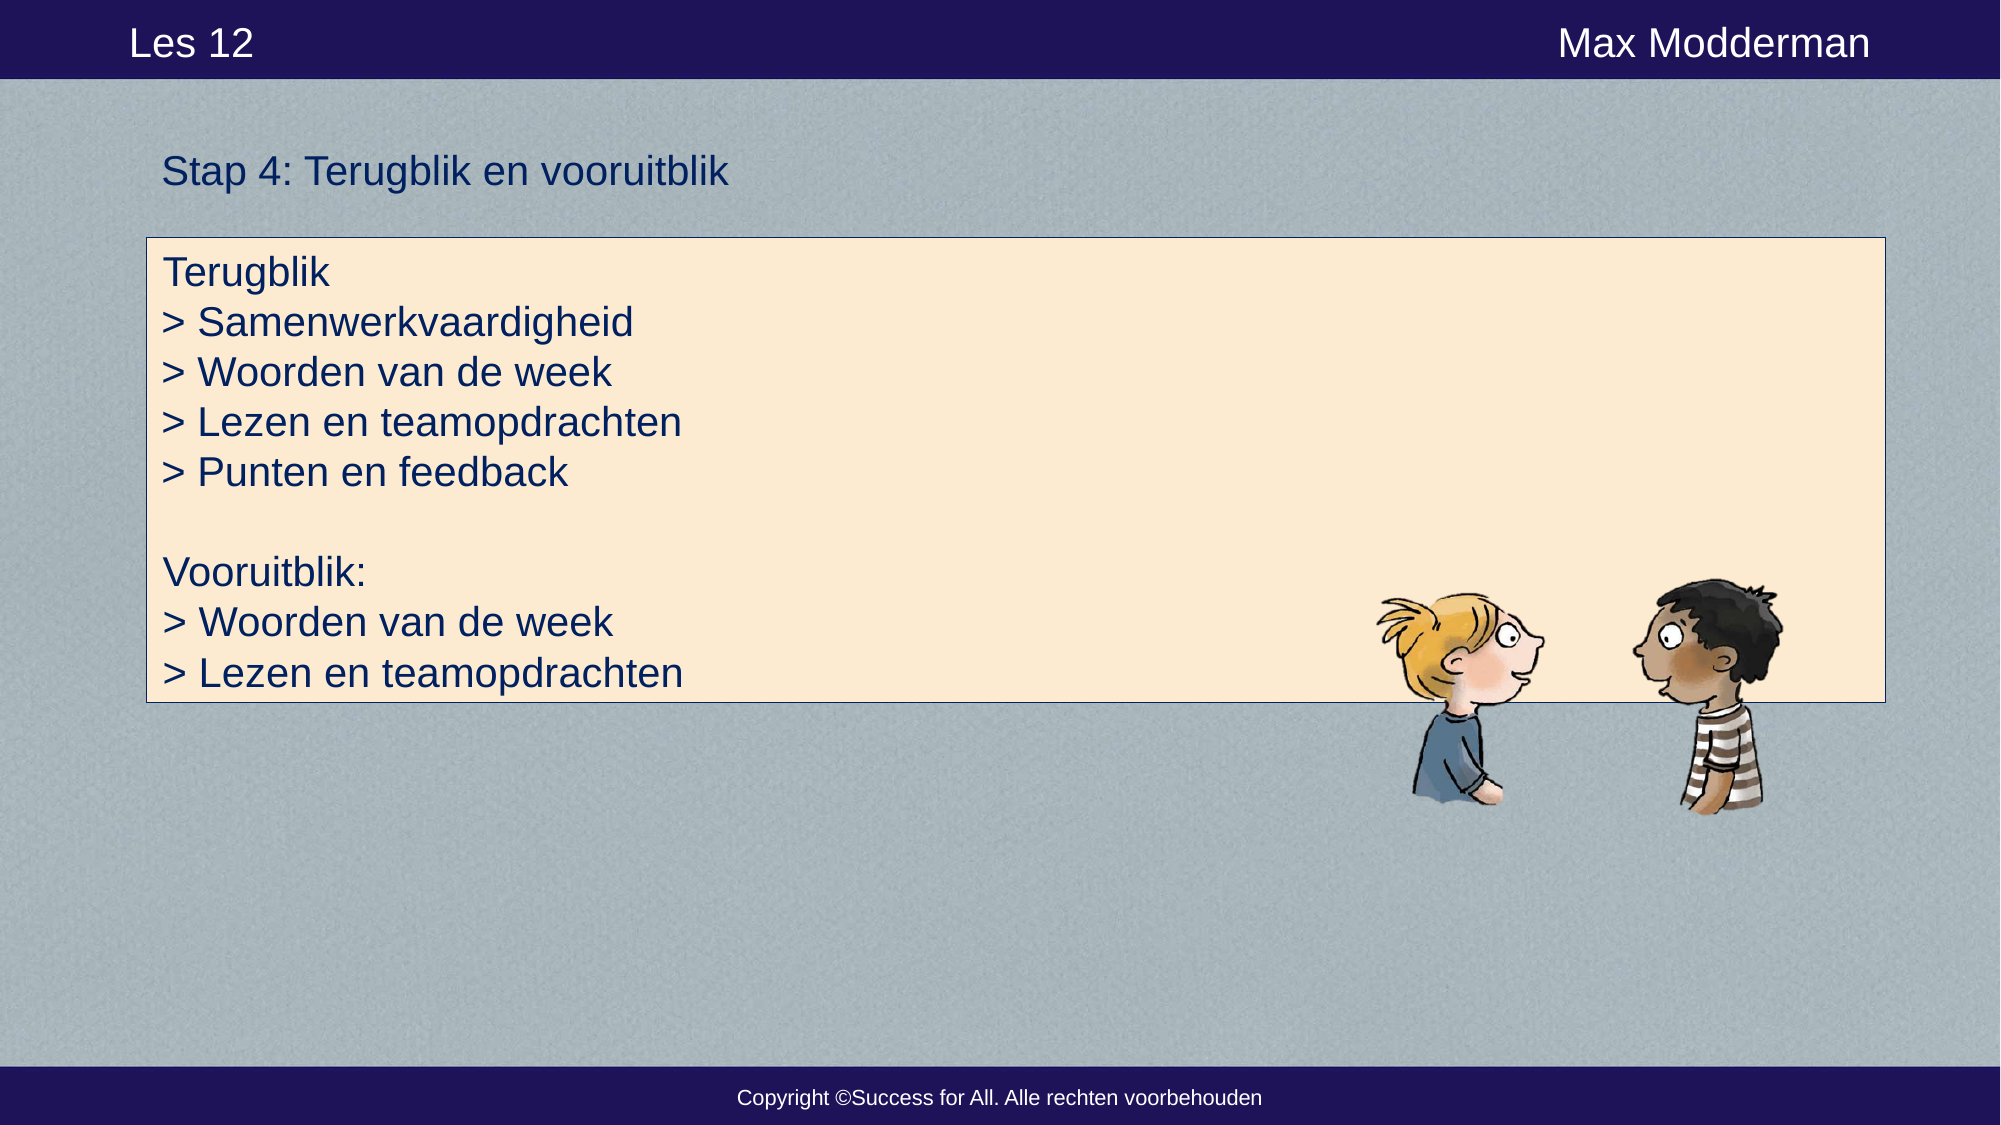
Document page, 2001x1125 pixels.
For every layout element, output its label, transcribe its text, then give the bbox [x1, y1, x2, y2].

text_box Stap 4: Terugblik en vooruitblik [146, 136, 939, 201]
text_box Copyright ©Success for All. Alle rechten voorbehouden [0, 1076, 2000, 1125]
text_box Les 12 [114, 8, 354, 73]
picture [0, 0, 2001, 1125]
text_box Terugblik > Samenwerkvaardigheid > Woorden van de week > Lezen en teamopdrachten > Punten en feedback Vooruitblik: > Woorden van de week > Lezen en teamopdrachten [146, 237, 1886, 703]
text_box Max Modderman [999, 8, 1886, 123]
